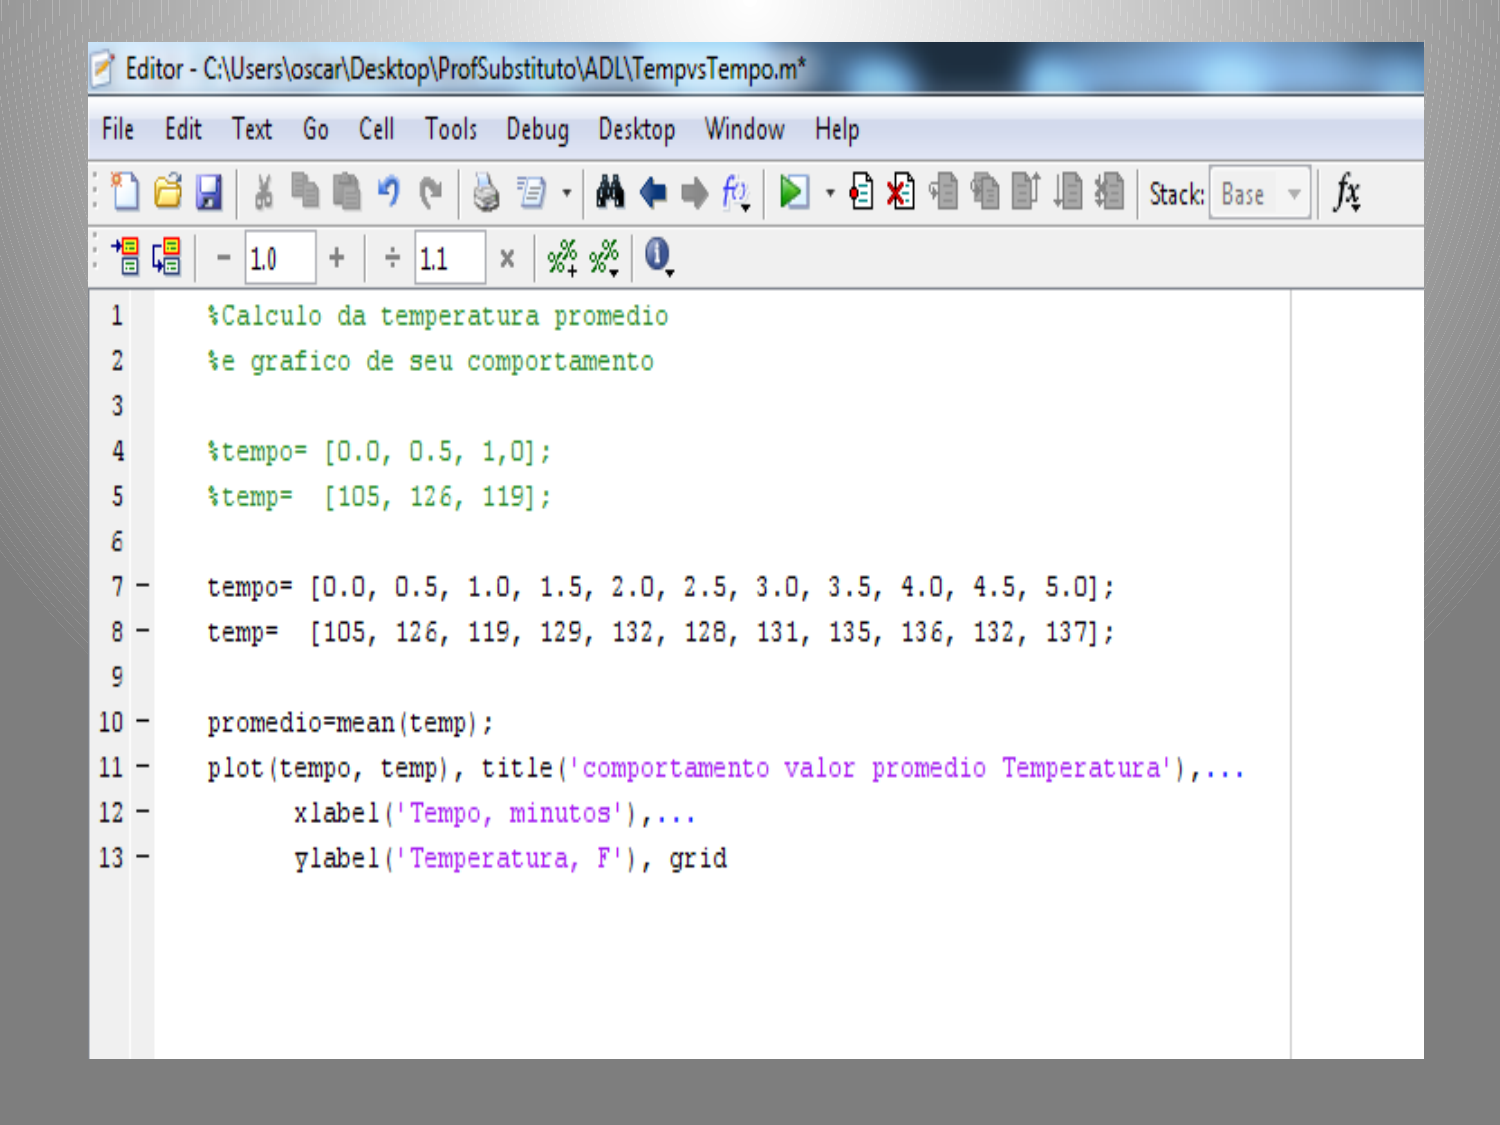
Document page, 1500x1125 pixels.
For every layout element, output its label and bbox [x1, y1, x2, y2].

list [88, 42, 1424, 1059]
